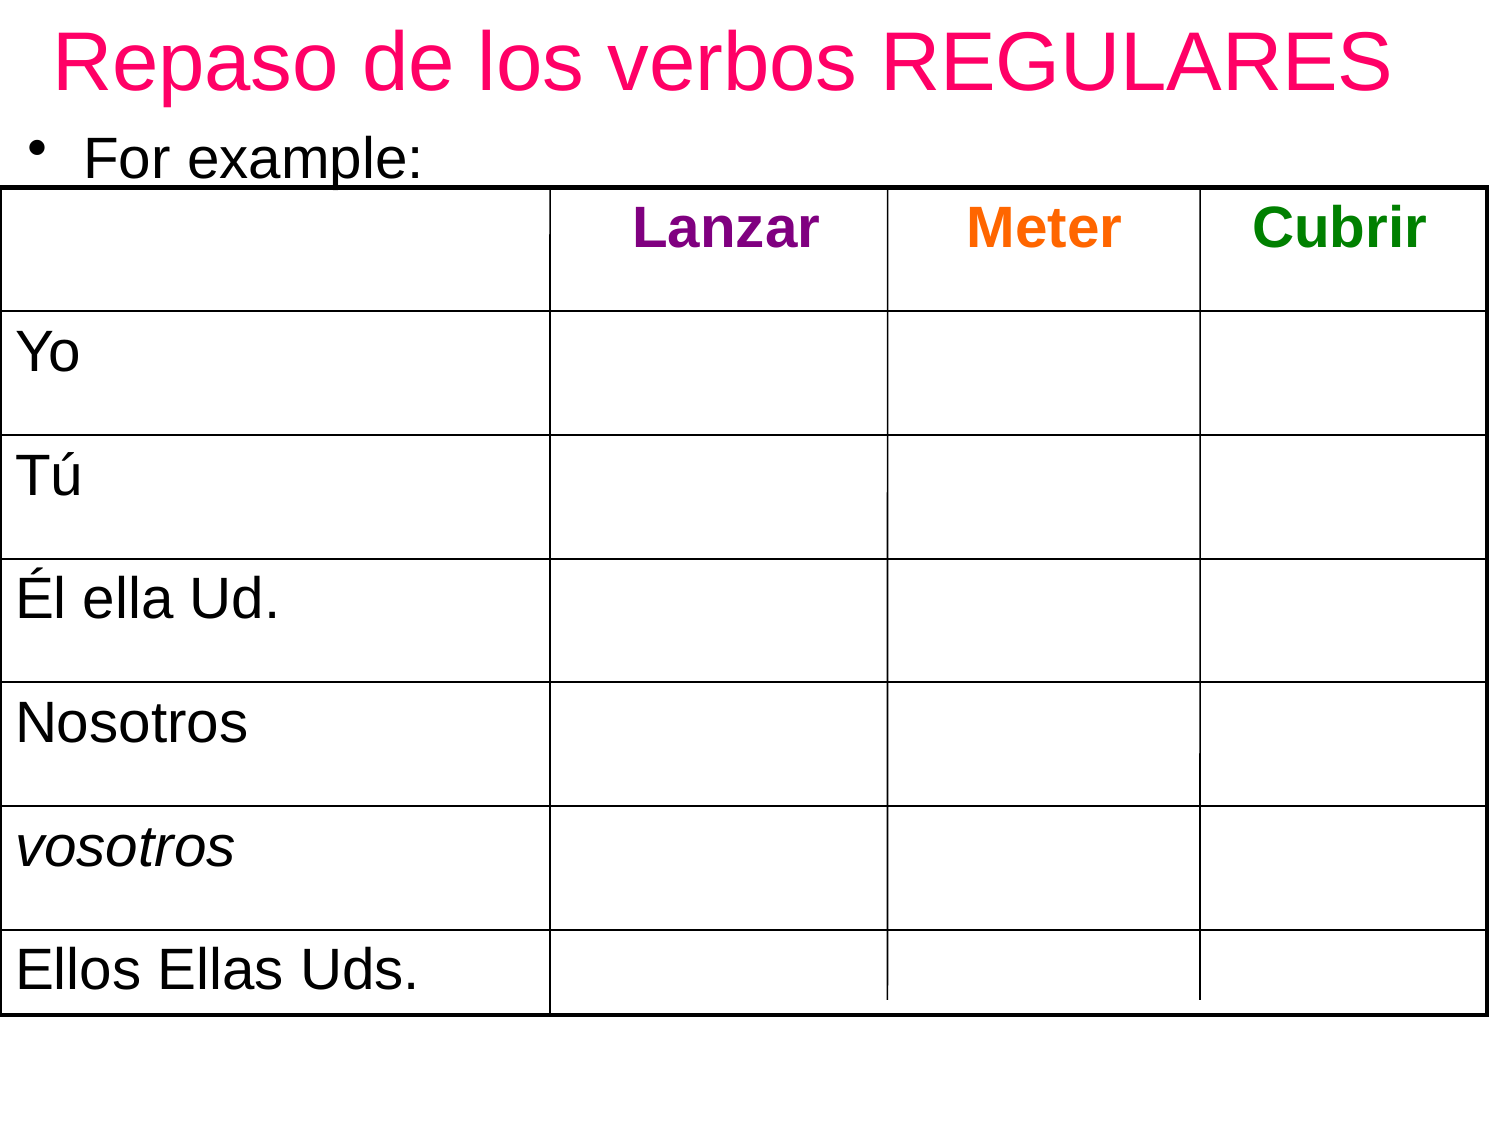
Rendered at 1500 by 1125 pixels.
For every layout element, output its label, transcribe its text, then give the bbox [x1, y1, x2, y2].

table_cell [551, 807, 887, 929]
table_cell [1201, 807, 1485, 929]
table_cell [888, 436, 1200, 558]
table_cell Tú [2, 436, 12, 558]
text_box Repaso de los verbos REGULARES [37, 0, 1463, 150]
table_cell [888, 683, 1200, 805]
table_cell [1201, 683, 1485, 805]
table_header Lanzar Meter Cubrir [675, 190, 887, 310]
table_cell [888, 807, 1200, 929]
table_cell [1201, 312, 1485, 434]
table_cell [1201, 436, 1485, 558]
table_header Lanzar Meter Cubrir [888, 190, 1200, 310]
table_cell Él ella Ud. [2, 560, 12, 681]
table_cell [1201, 560, 1485, 681]
table_cell vosotros [2, 807, 549, 929]
table_header Lanzar Meter Cubrir [1201, 190, 1485, 310]
table_cell [888, 312, 1200, 434]
table_cell Ellos Ellas Uds. [2, 931, 549, 1013]
table_cell [675, 560, 887, 681]
table_cell [675, 683, 887, 805]
table_cell Nosotros [2, 683, 12, 805]
table_cell [675, 436, 887, 558]
table_cell [888, 560, 1200, 681]
table_cell [551, 931, 1485, 1013]
text_box For example: [12, 112, 675, 855]
table_cell [675, 312, 887, 434]
table_header Lanzar Meter Cubrir [2, 190, 12, 310]
table_cell Yo [2, 312, 12, 434]
